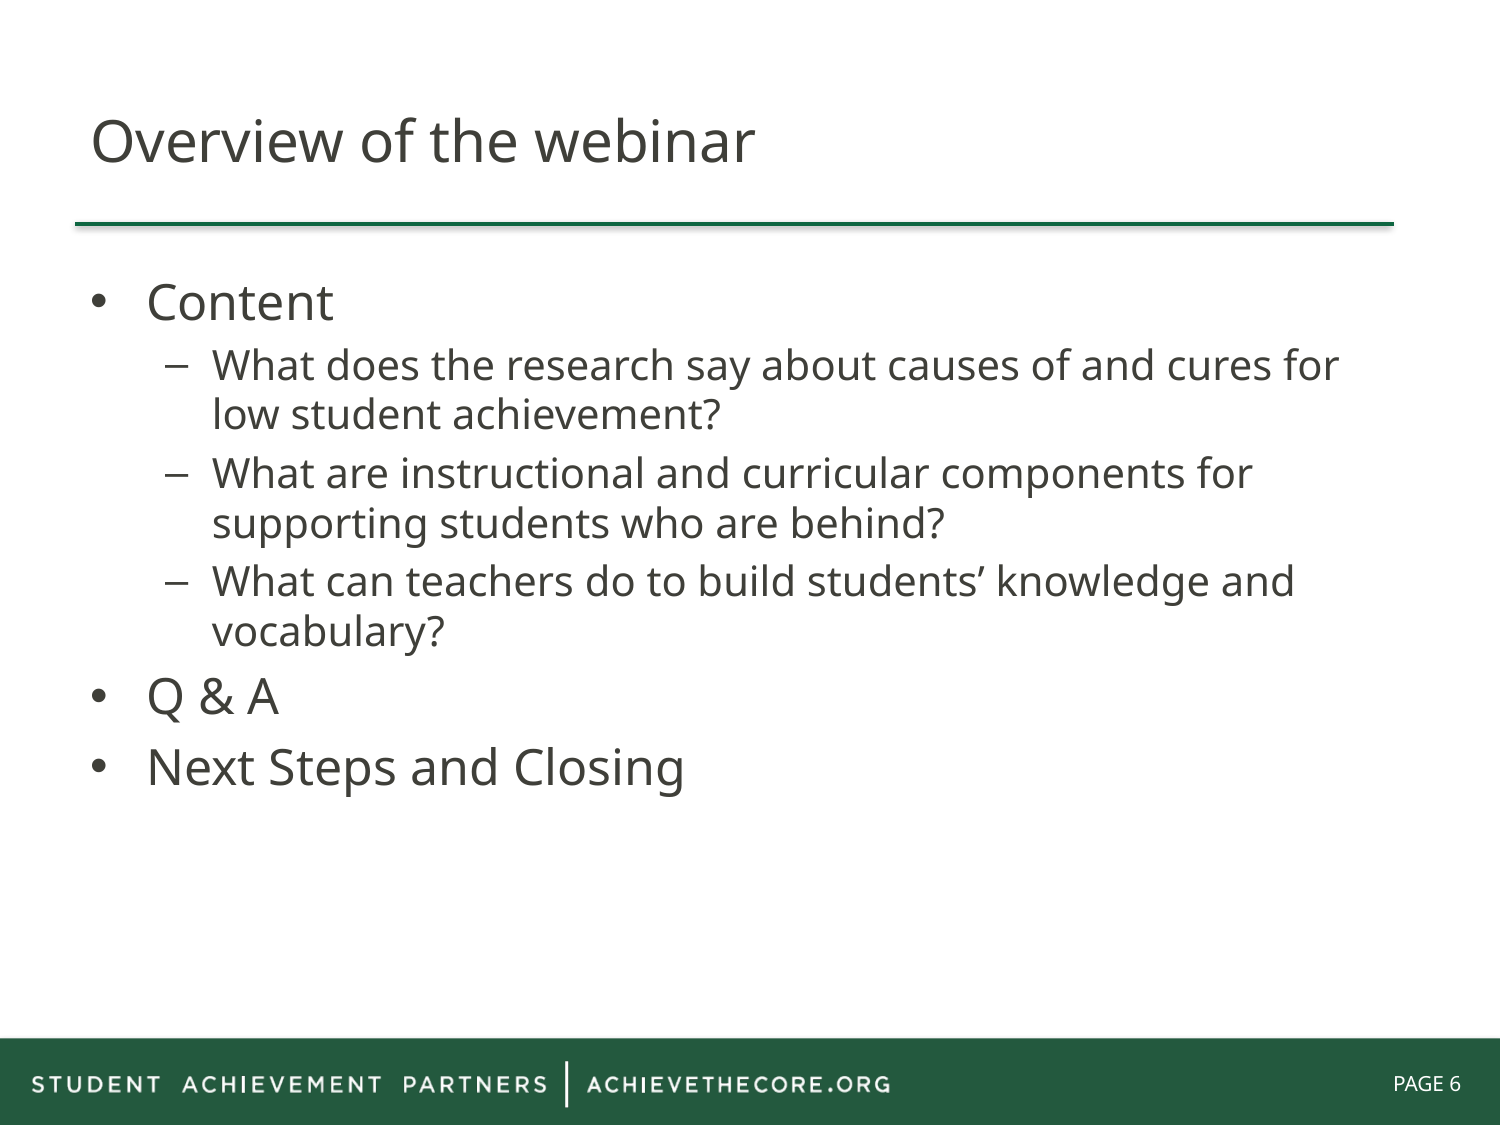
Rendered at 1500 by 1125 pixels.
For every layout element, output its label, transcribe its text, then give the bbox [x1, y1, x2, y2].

title Overview of the webinar [75, 45, 1425, 233]
list Content What does the research say about causes of and cures for low student achievement? What are instructional and curricular components for supporting students who are behind? What can teachers do to build students’ knowledge and vocabulary? Q & A Next Steps and Closing [75, 262, 1425, 1005]
